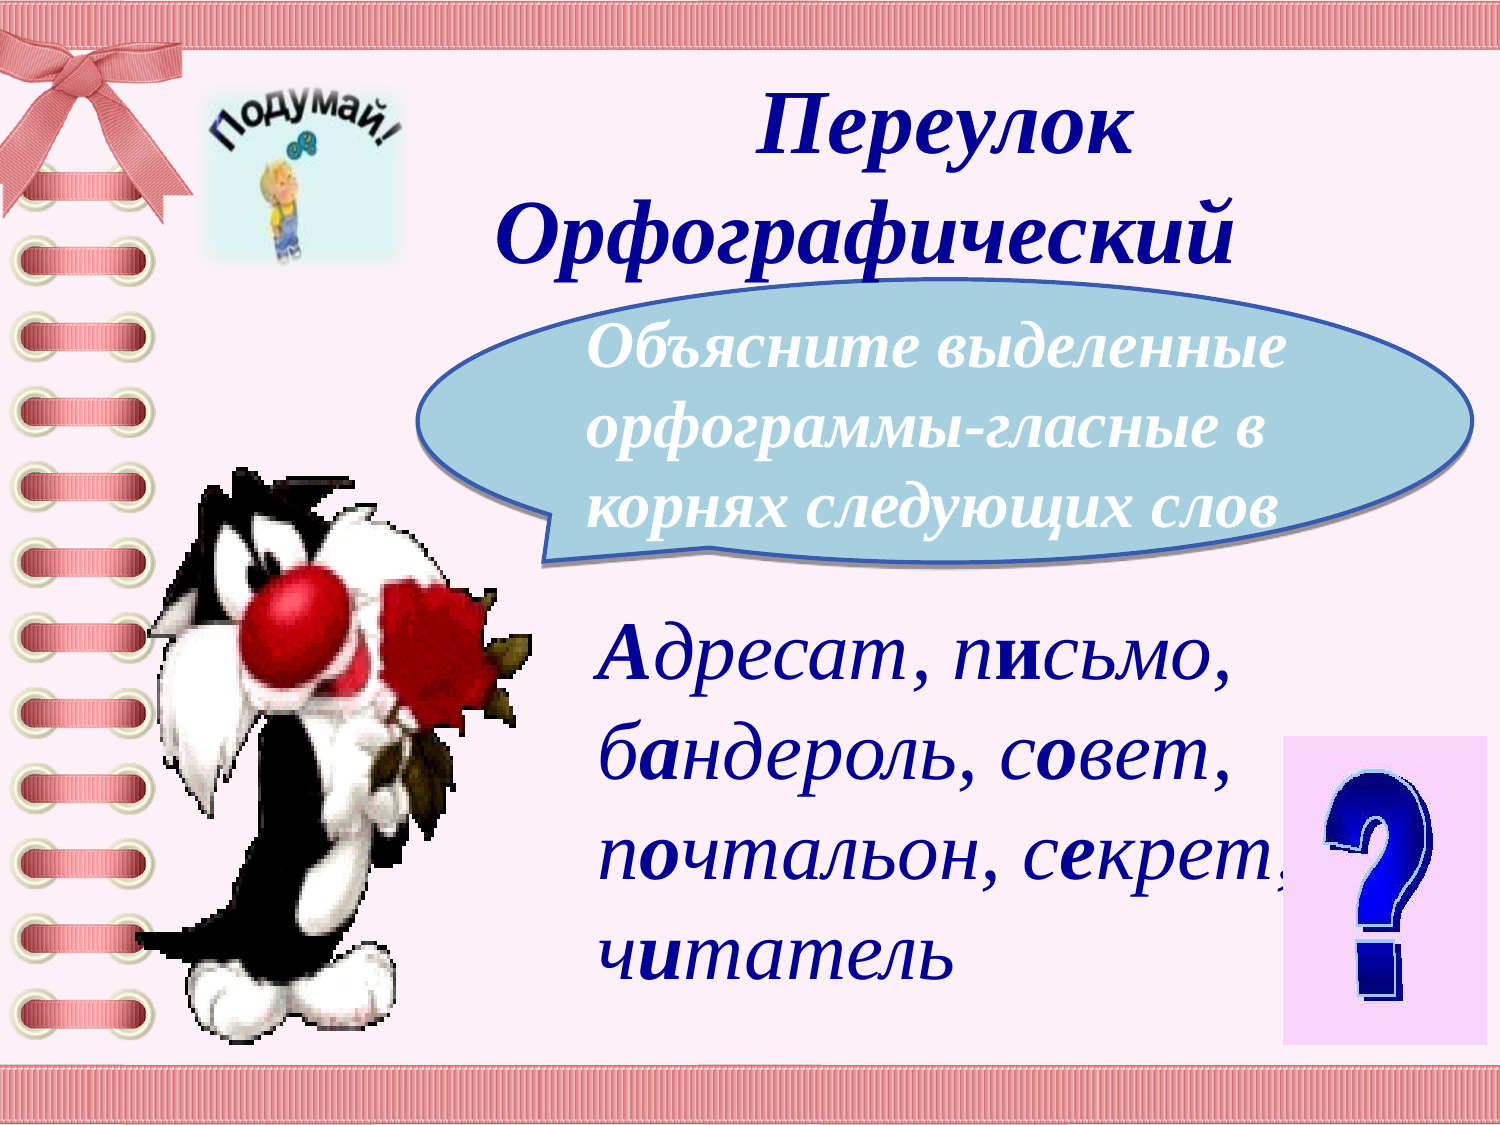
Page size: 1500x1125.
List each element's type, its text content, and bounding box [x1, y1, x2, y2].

picture [0, 0, 1500, 280]
picture [1283, 736, 1487, 1045]
picture [0, 1060, 1500, 1125]
picture [7, 382, 158, 441]
text_box Переулок Орфографический [479, 54, 1500, 290]
picture [7, 232, 158, 291]
text_box Объясните выделенные орфограммы-гласные в корнях следующих слов [417, 290, 1473, 563]
text_box [607, 535, 1449, 631]
picture [7, 307, 158, 366]
text_box Адресат, письмо, бандероль, совет, почтальон, секрет, читатель [582, 588, 1325, 1004]
picture [7, 457, 532, 1045]
